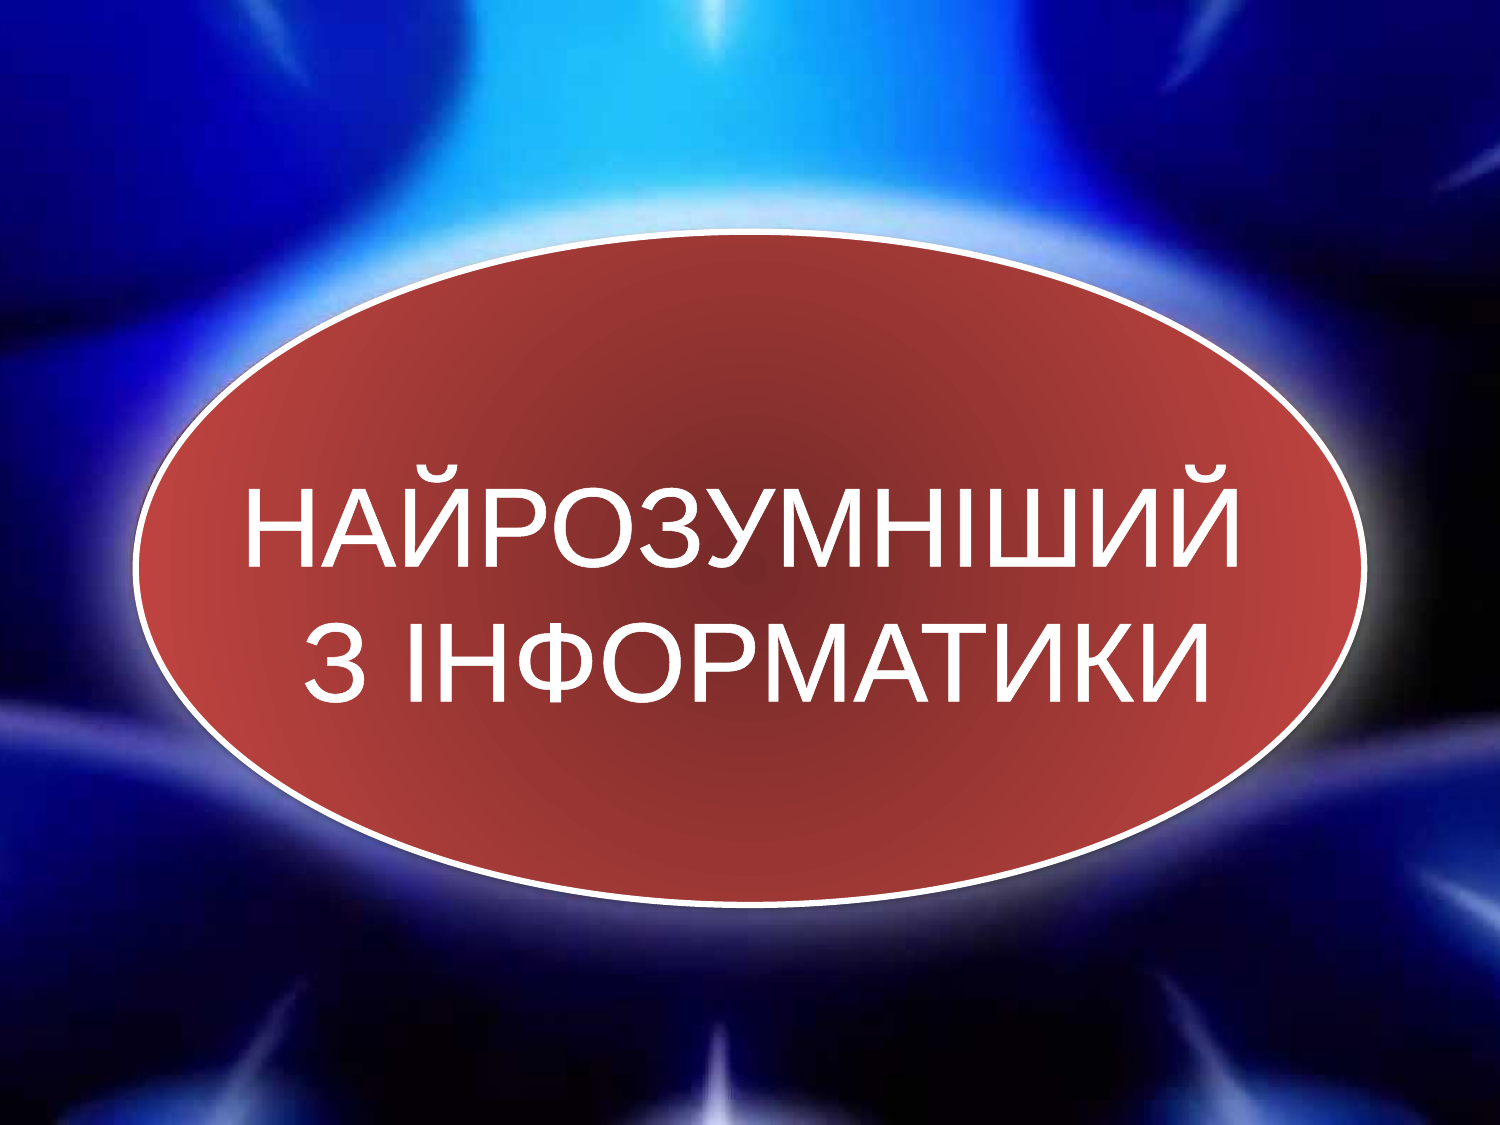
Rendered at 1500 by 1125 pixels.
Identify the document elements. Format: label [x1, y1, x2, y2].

text_box [0, 0, 1500, 1125]
